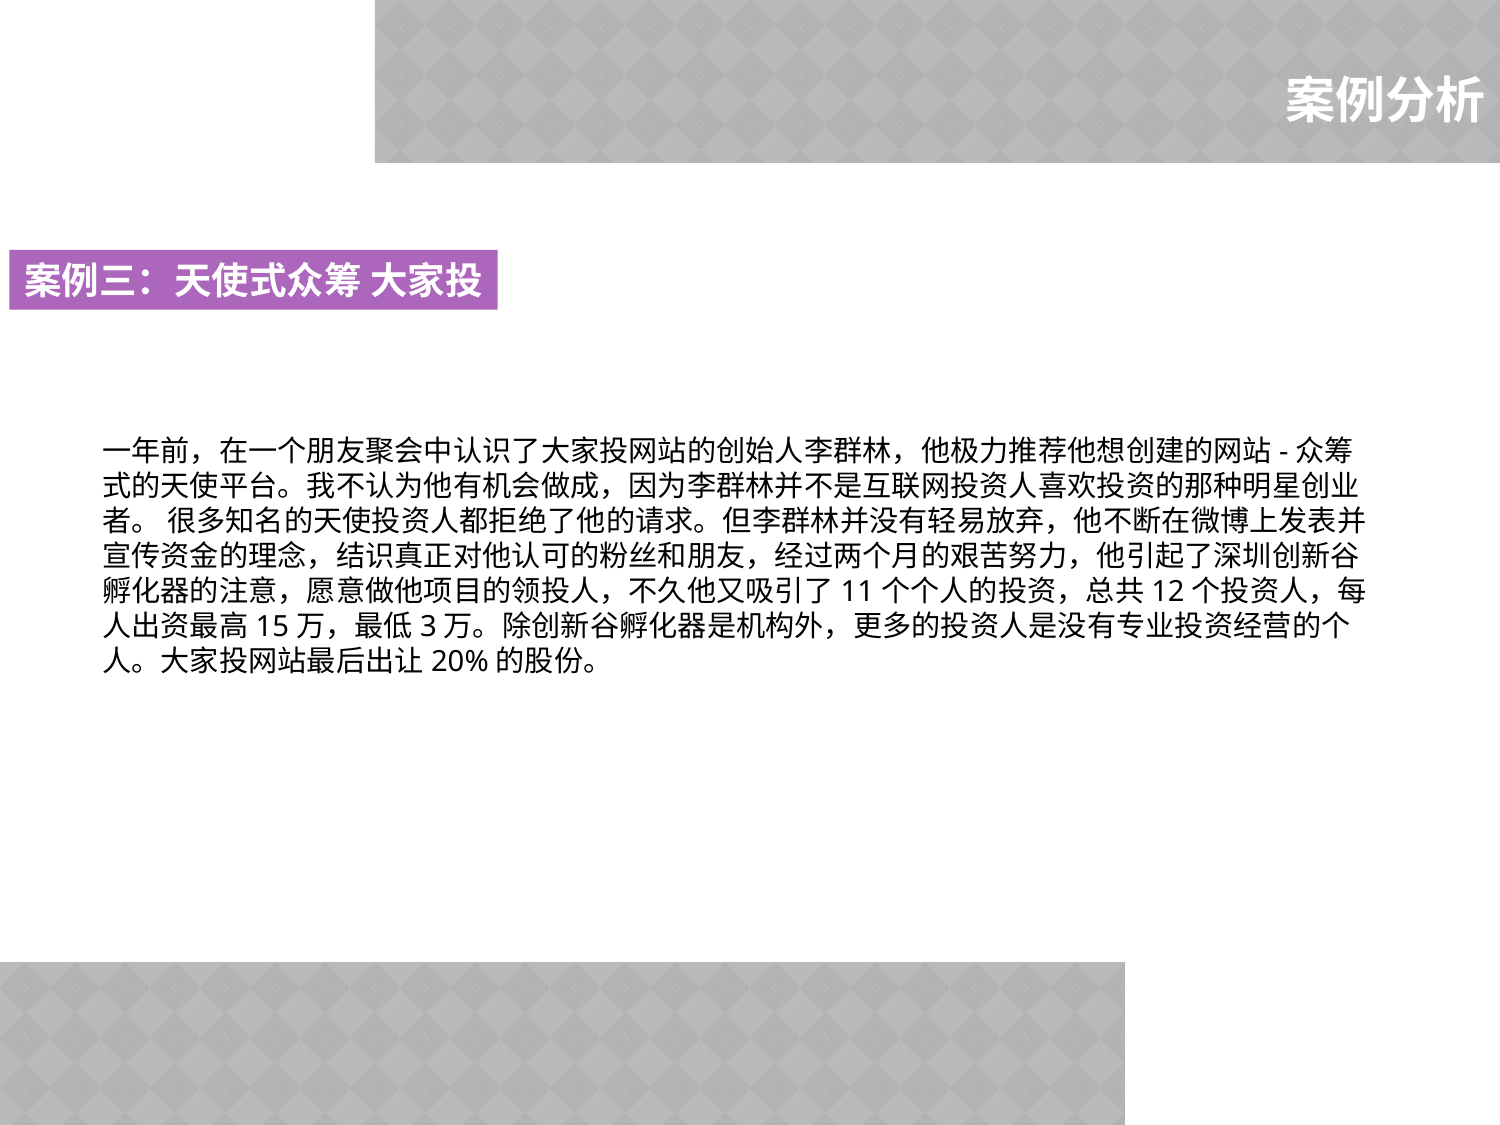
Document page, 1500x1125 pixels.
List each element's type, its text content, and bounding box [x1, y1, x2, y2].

text_box 案例三：天使式众筹 大家投 [9, 249, 498, 310]
text_box 一年前，在一个朋友聚会中认识了大家投网站的创始人李群林，他极力推荐他想创建的网站-众筹式的天使平台。我不认为他有机会做成，因为李群林并不是互联网投资人喜欢投资的那种明星创业者。 很多知名的天使投资人都拒绝了他的请求。但李群林并没有轻易放弃，他不断在微博上发表并宣传资金的理念，结识真正对他认可的粉丝和朋友，经过两个月的艰苦努力，他引起了深圳创新谷孵化器的注意，愿意做他项目的领投人，不久他又吸引了11个个人的投资，总共12个投资人，每人出资最高15万，最低3万。除创新谷孵化器是机构外，更多的投资人是没有专业投资经营的个人。大家投网站最后出让20%的股份。 [87, 424, 1388, 720]
text_box 案例分析 [662, 61, 1500, 137]
